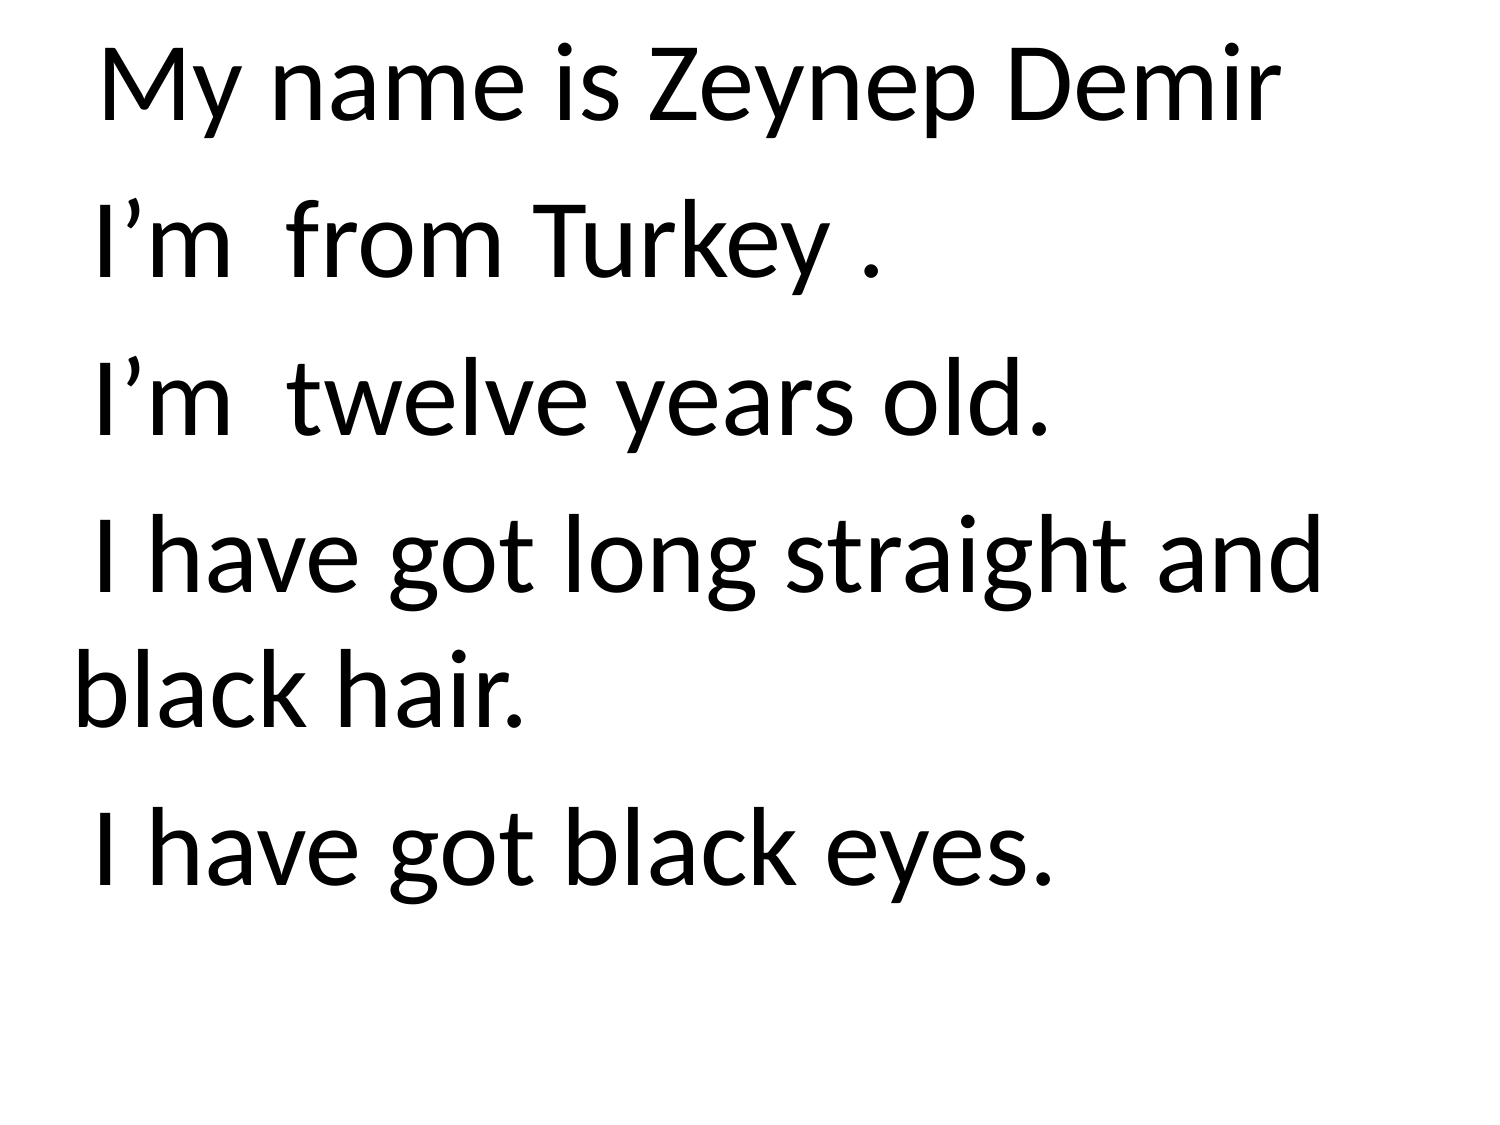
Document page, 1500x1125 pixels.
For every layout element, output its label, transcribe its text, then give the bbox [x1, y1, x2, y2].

list My name is Zeynep Demir I’m from Turkey . I’m twelve years old. I have got long straight and black hair. I have got black eyes. [0, 0, 1500, 1125]
